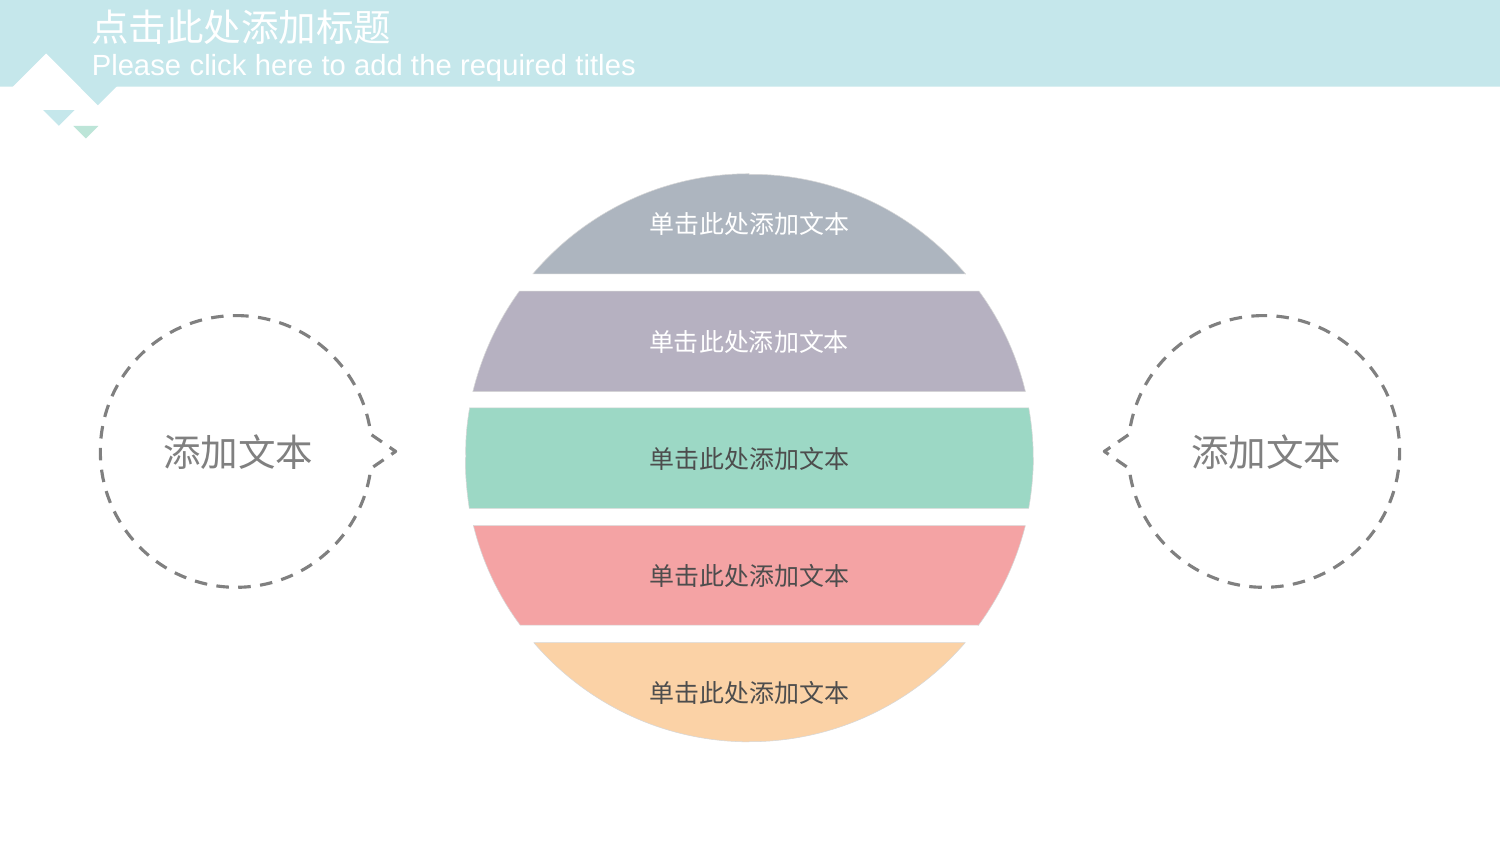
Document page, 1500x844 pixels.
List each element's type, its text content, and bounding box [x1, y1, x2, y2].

text_box 单击此处添加文本 [465, 407, 1034, 509]
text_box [100, 315, 396, 588]
text_box 单击此处添加文本 [532, 173, 966, 275]
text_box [76, 0, 653, 90]
text_box 单击此处添加文本 [472, 291, 1026, 392]
text_box 单击此处添加文本 [533, 642, 966, 742]
text_box 单击此处添加文本 [473, 525, 1026, 626]
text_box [1104, 315, 1400, 588]
